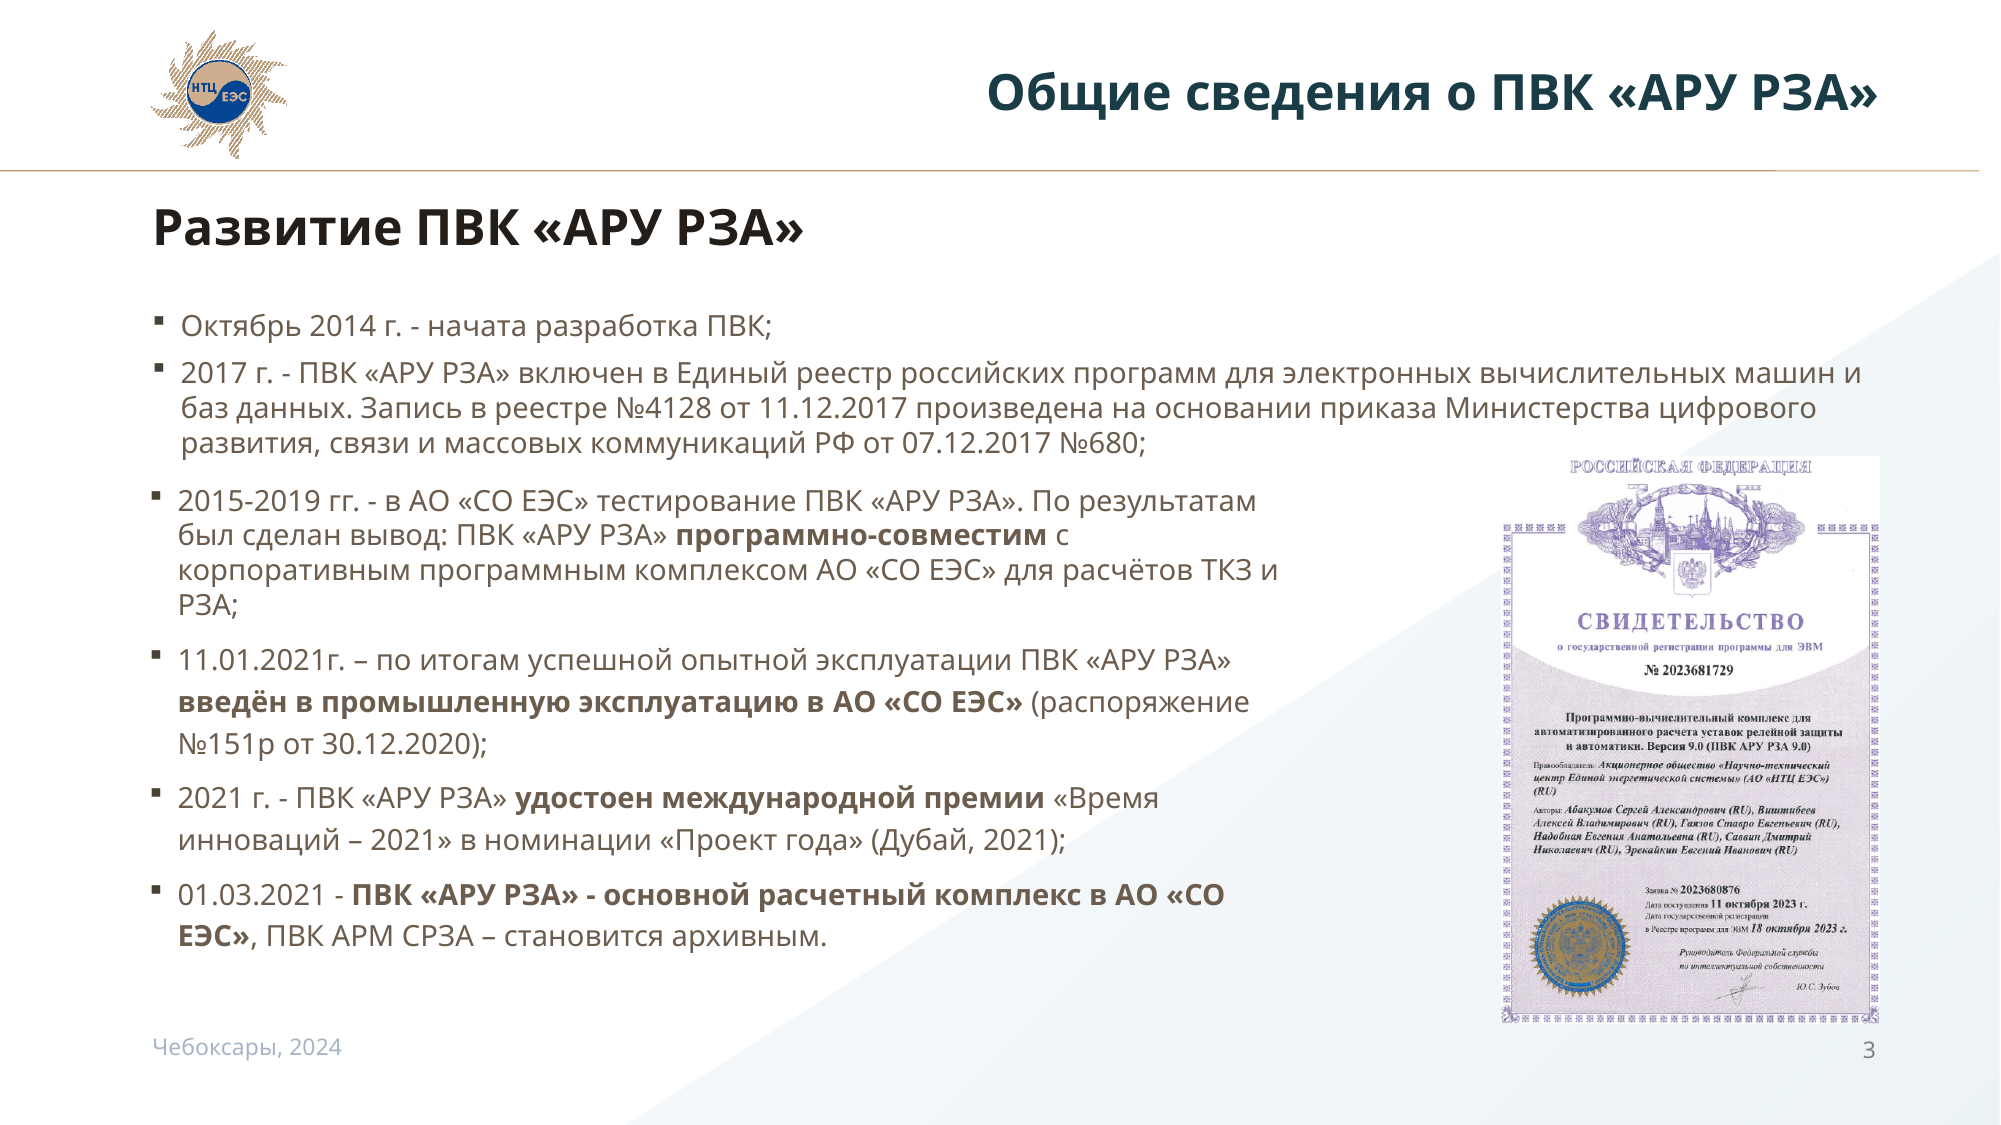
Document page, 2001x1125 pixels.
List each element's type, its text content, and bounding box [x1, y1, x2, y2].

list Октябрь 2014 г. - начата разработка ПВК; 2017 г. - ПВК «АРУ РЗА» включен в Единый реестр российских программ для электронных вычислительных машин и баз данных. Запись в реестре №4128 от 11.12.2017 произведена на основании приказа Министерства цифрового развития, связи и массовых коммуникаций РФ от 07.12.2017 №680; [152, 299, 1877, 487]
picture [1501, 456, 1880, 1024]
title Развитие ПВК «АРУ РЗА» [152, 194, 1419, 260]
text_box 2015-2019 гг. - в АО «СО ЕЭС» тестирование ПВК «АРУ РЗА». По результатам был сделан вывод: ПВК «АРУ РЗА» программно-совместим с корпоративным программным комплексом АО «СО ЕЭС» для расчётов ТКЗ и РЗА; 11.01.2021г. – по итогам успешной опытной эксплуатации ПВК «АРУ РЗА» введён в промышленную эксплуатацию в АО «СО ЕЭС» (распоряжение №151р от 30.12.2020); 2021 г. - ПВК «АРУ РЗА» удостоен международной премии «Время инноваций – 2021» в номинации «Проект года» (Дубай, 2021); 01.03.2021 - ПВК «АРУ РЗА» - основной расчетный комплекс в АО «СО ЕЭС», ПВК АРМ СРЗА – становится архивным. [149, 481, 1311, 961]
text_box Общие сведения о ПВК «АРУ РЗА» [598, 54, 1880, 128]
slide_number 3 [1685, 1031, 1877, 1071]
picture [149, 28, 287, 162]
text_box Чебоксары, 2024 [152, 1031, 832, 1070]
